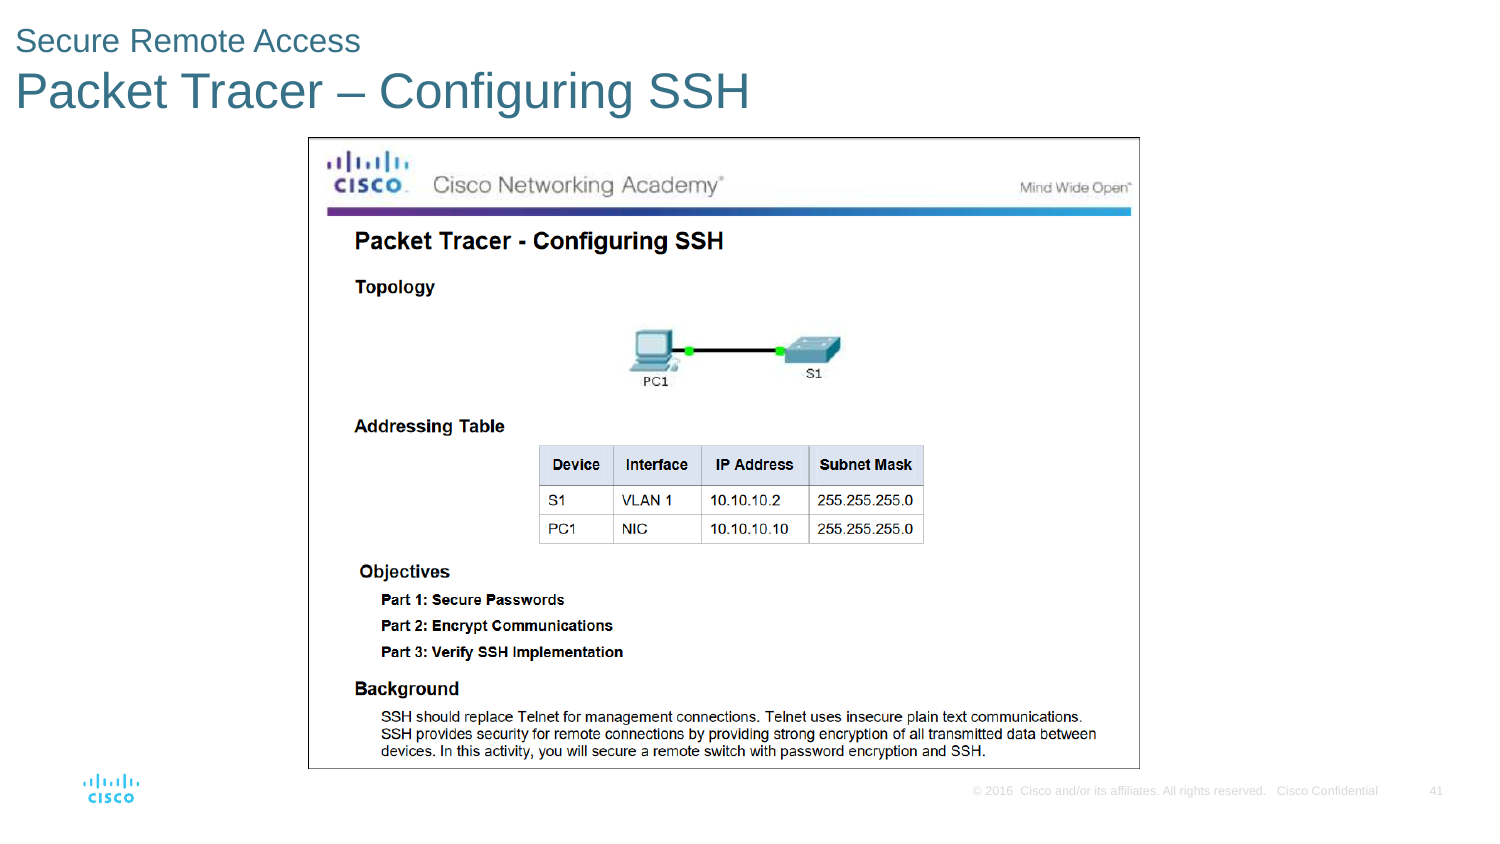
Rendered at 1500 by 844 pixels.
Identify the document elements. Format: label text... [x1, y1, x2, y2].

title Secure Remote Access Packet Tracer – Configuring SSH [0, 6, 1500, 131]
picture [308, 136, 1140, 769]
